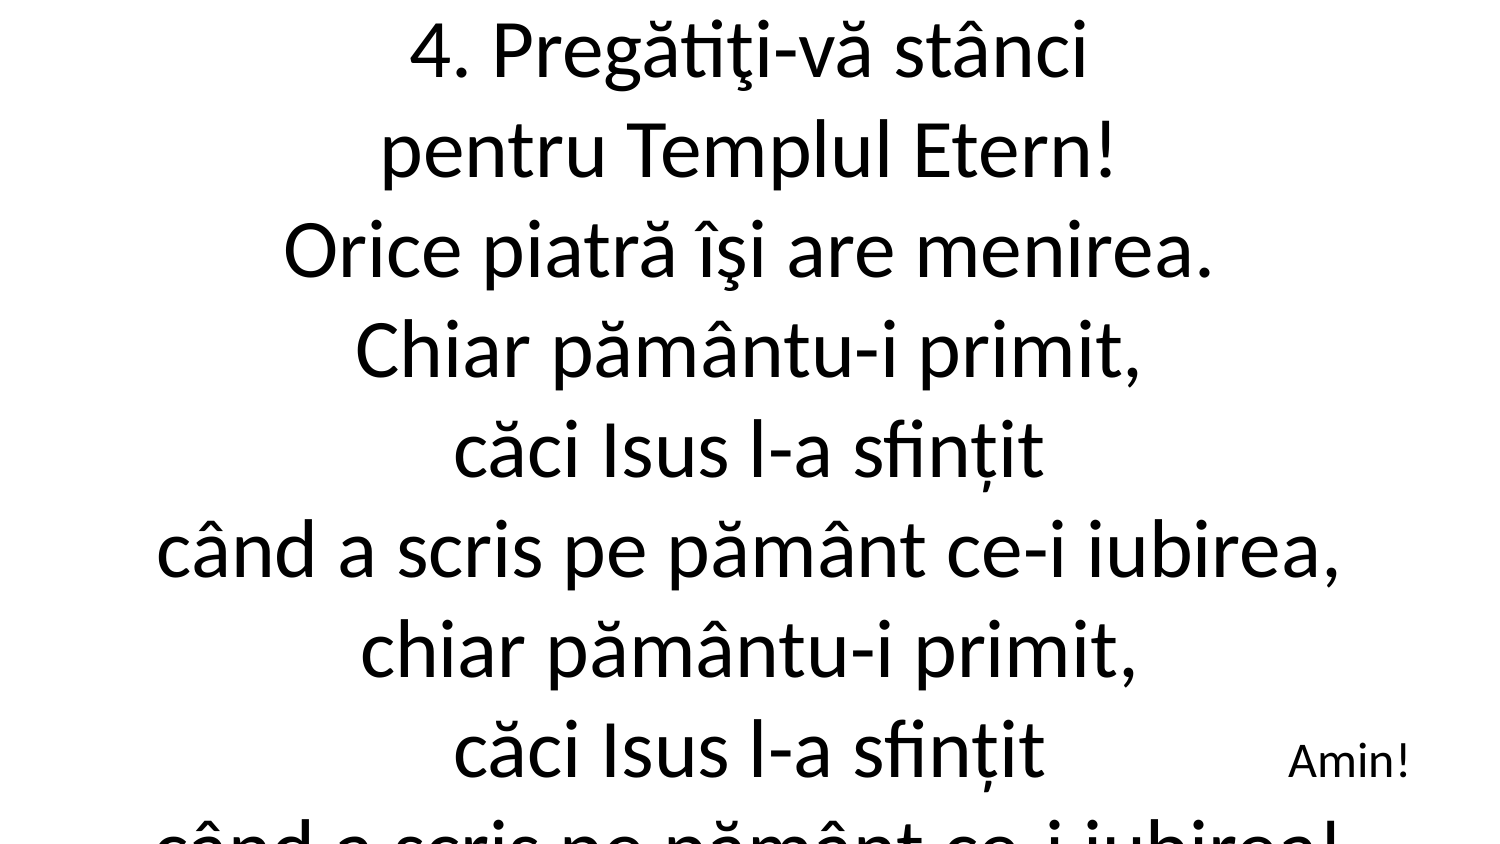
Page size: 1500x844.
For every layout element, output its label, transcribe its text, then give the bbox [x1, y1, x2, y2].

text_box 4. Pregătiţi-vă stânci pentru Templul Etern! Orice piatră îşi are menirea. Chiar pământu-i primit, căci Isus l-a sfințit când a scris pe pământ ce-i iubirea, chiar pământu-i primit, căci Isus l­-a sfințit când a scris pe pământ ce-i iubirea! [139, 0, 1361, 844]
text_box Amin! [1273, 674, 1427, 795]
